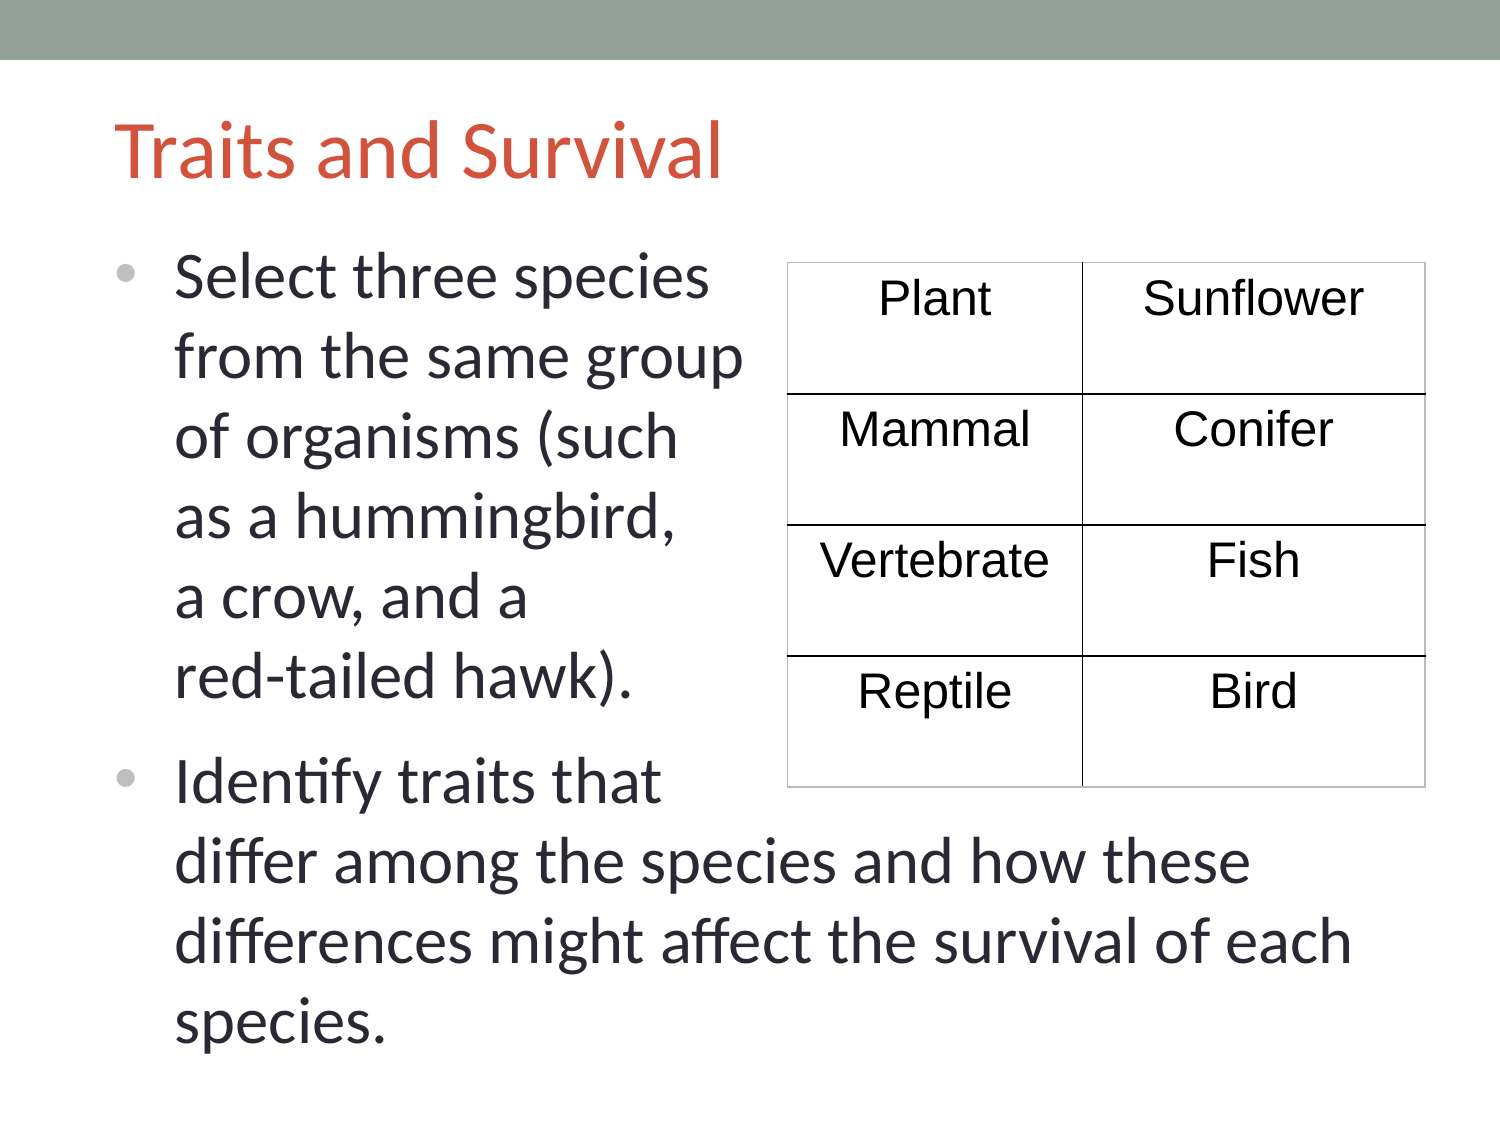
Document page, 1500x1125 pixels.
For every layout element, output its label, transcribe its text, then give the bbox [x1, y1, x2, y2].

text_box Traits and Survival [99, 87, 1388, 203]
table_cell Bird [1413, 657, 1424, 786]
text_box Select three species from the same group of organisms (such as a hummingbird, a crow, and a red-tailed hawk). Identify traits that differ among the species and how these differences might affect the survival of each species. [99, 224, 1413, 1065]
text_box [99, 91, 1413, 224]
table_header Sunflower [1413, 263, 1424, 393]
table_cell Conifer [1413, 395, 1424, 524]
table_cell Fish [1413, 526, 1424, 655]
